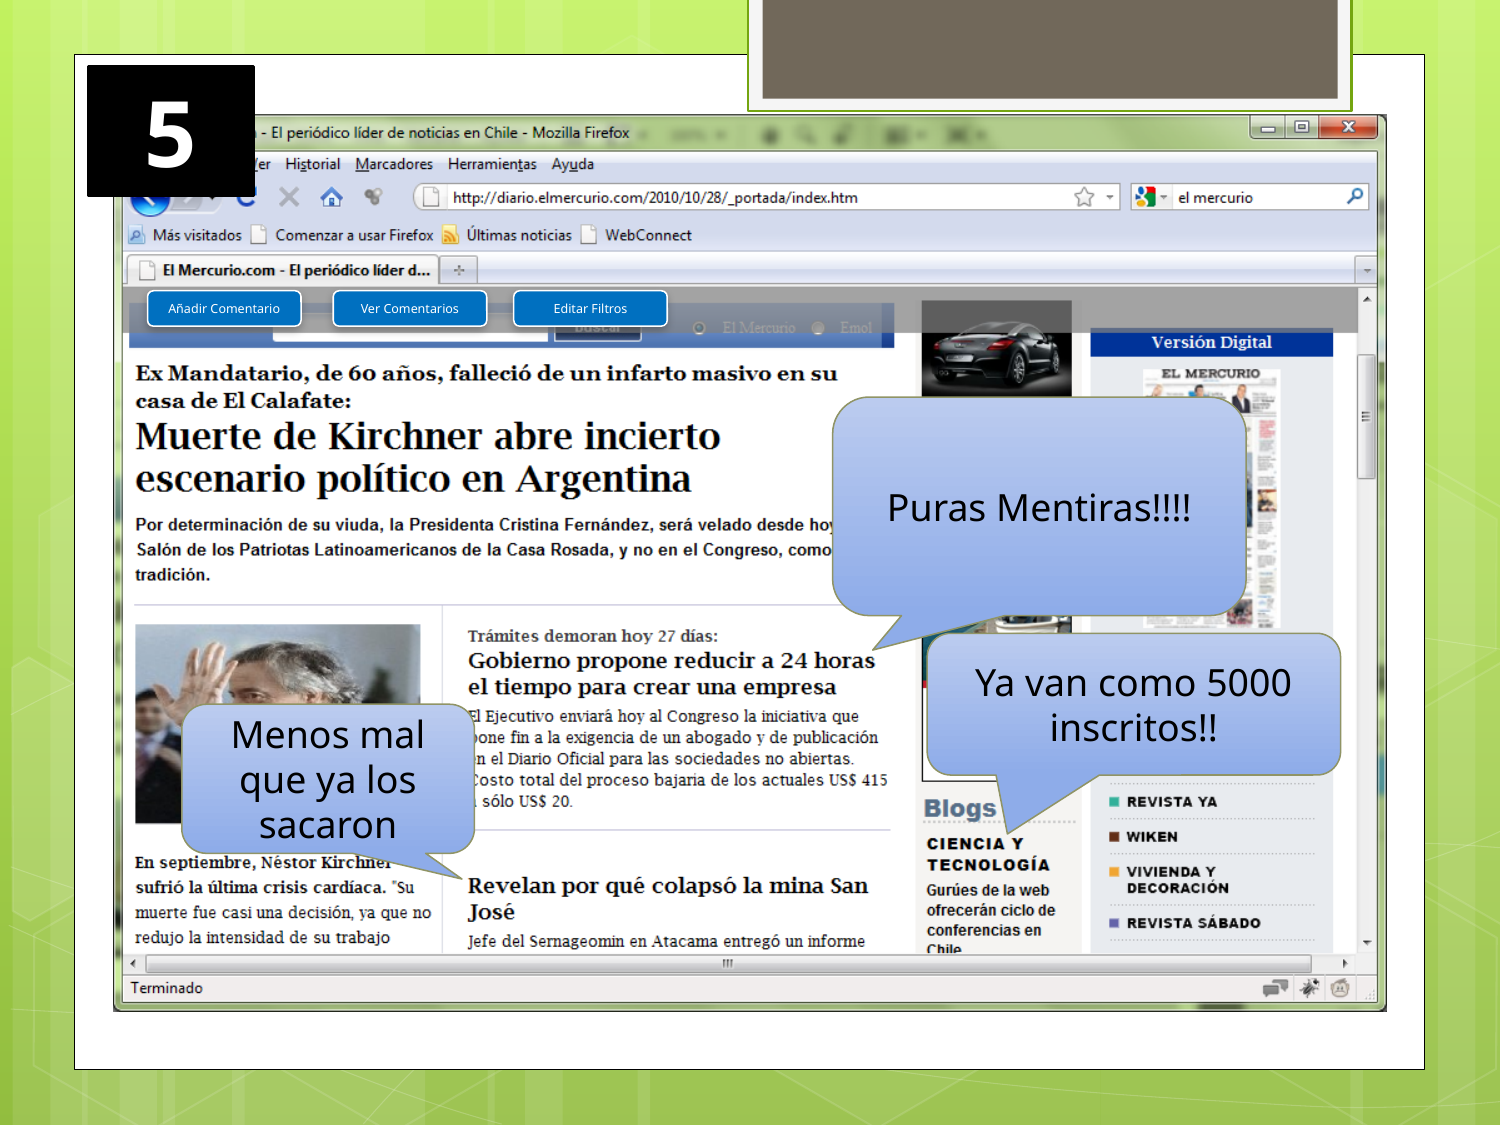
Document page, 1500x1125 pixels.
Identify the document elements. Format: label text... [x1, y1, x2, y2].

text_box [147, 290, 668, 327]
text_box 5 [87, 65, 255, 197]
picture [113, 113, 1387, 1012]
